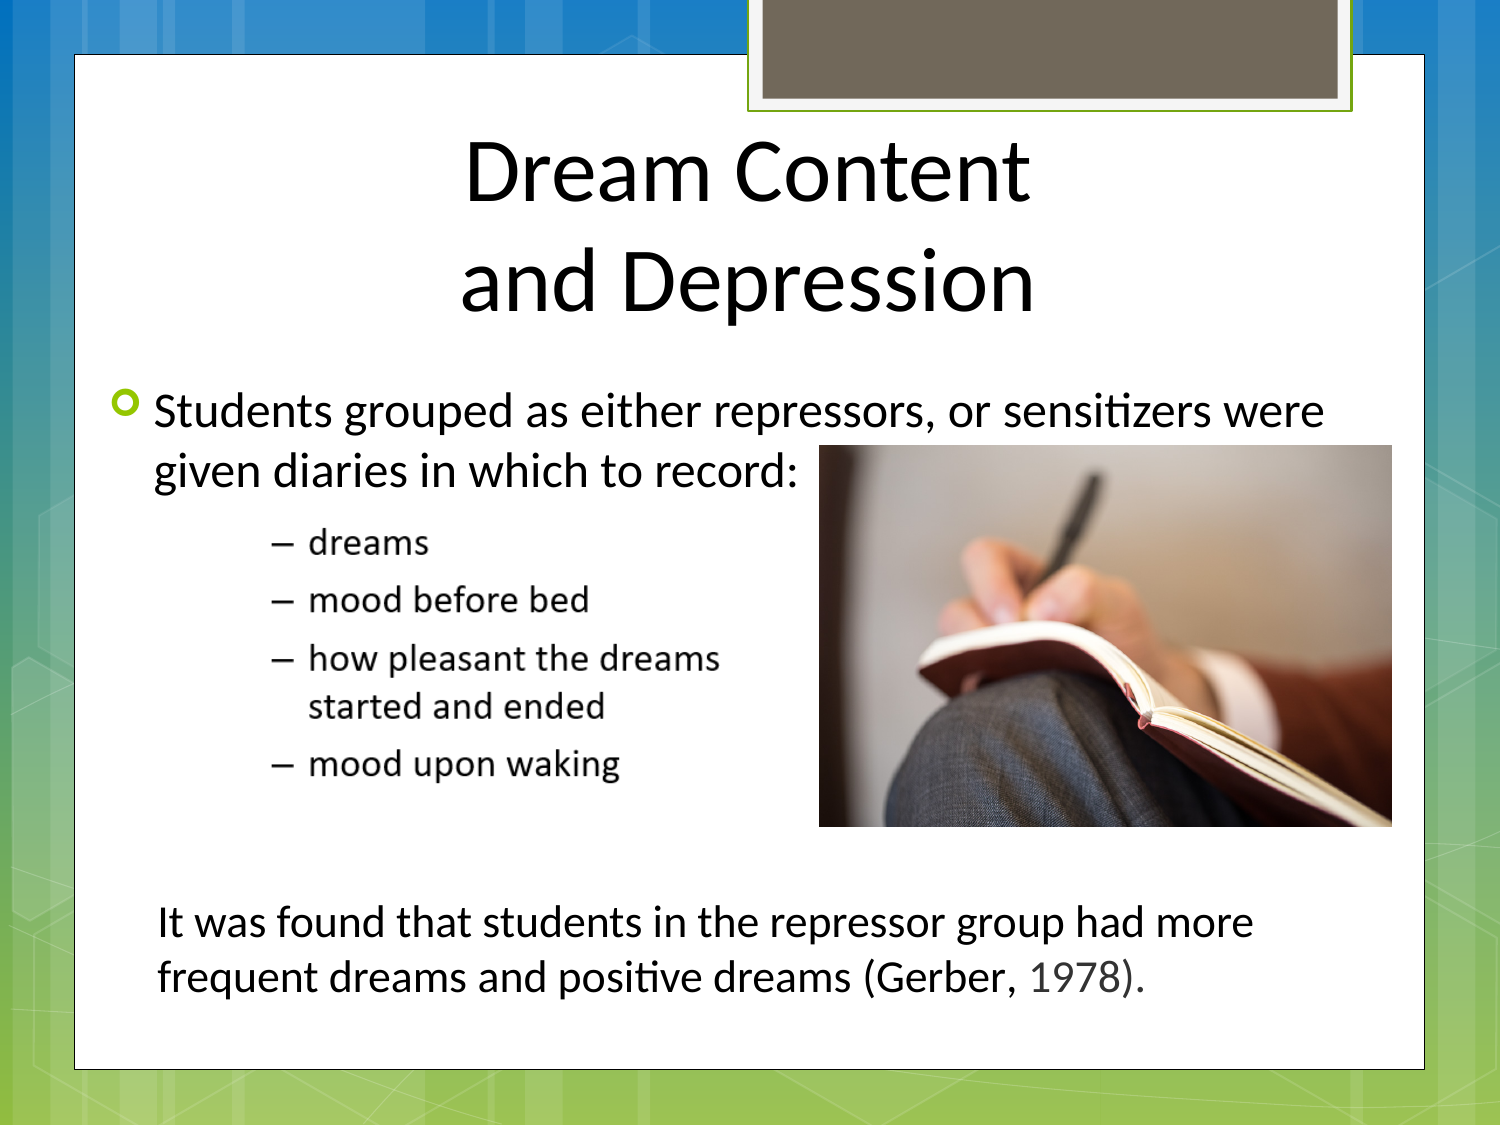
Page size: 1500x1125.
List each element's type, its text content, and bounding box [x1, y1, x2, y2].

picture [819, 445, 1392, 828]
list Students grouped as either repressors, or sensitizers were given diaries in which to record: It was found that students in the repressor group had more frequent dreams and positive dreams (Gerber, 1978). [82, 362, 1418, 1125]
picture [238, 513, 762, 809]
title Dream Content and Depression [172, 126, 1325, 314]
